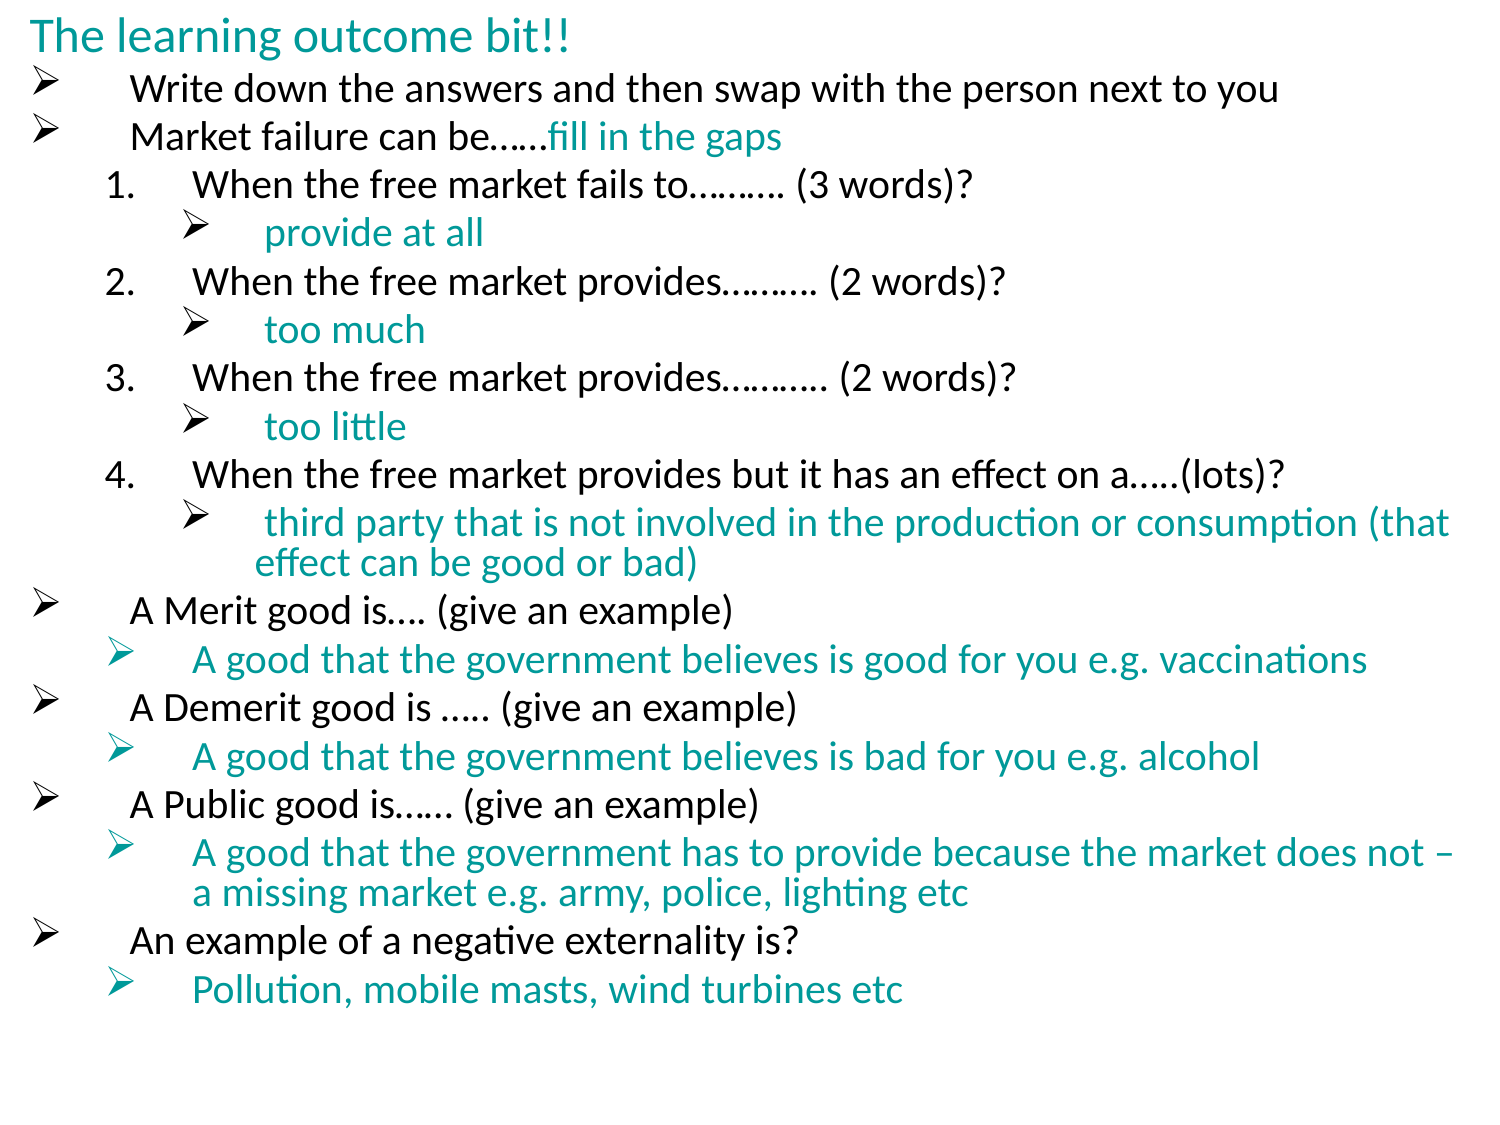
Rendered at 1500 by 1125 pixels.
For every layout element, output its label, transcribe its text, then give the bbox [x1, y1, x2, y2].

list The learning outcome bit!! Write down the answers and then swap with the person next to you Market failure can be……fill in the gaps When the free market fails to………. (3 words)? provide at all When the free market provides………. (2 words)? too much When the free market provides……….. (2 words)? too little When the free market provides but it has an effect on a…..(lots)? third party that is not involved in the production or consumption (that effect can be good or bad) A Merit good is…. (give an example) A good that the government believes is good for you e.g. vaccinations A Demerit good is ….. (give an example) A good that the government believes is bad for you e.g. alcohol A Public good is…… (give an example) A good that the government has to provide because the market does not – a missing market e.g. army, police, lighting etc An example of a negative externality is? Pollution, mobile masts, wind turbines etc [14, 6, 1474, 1125]
